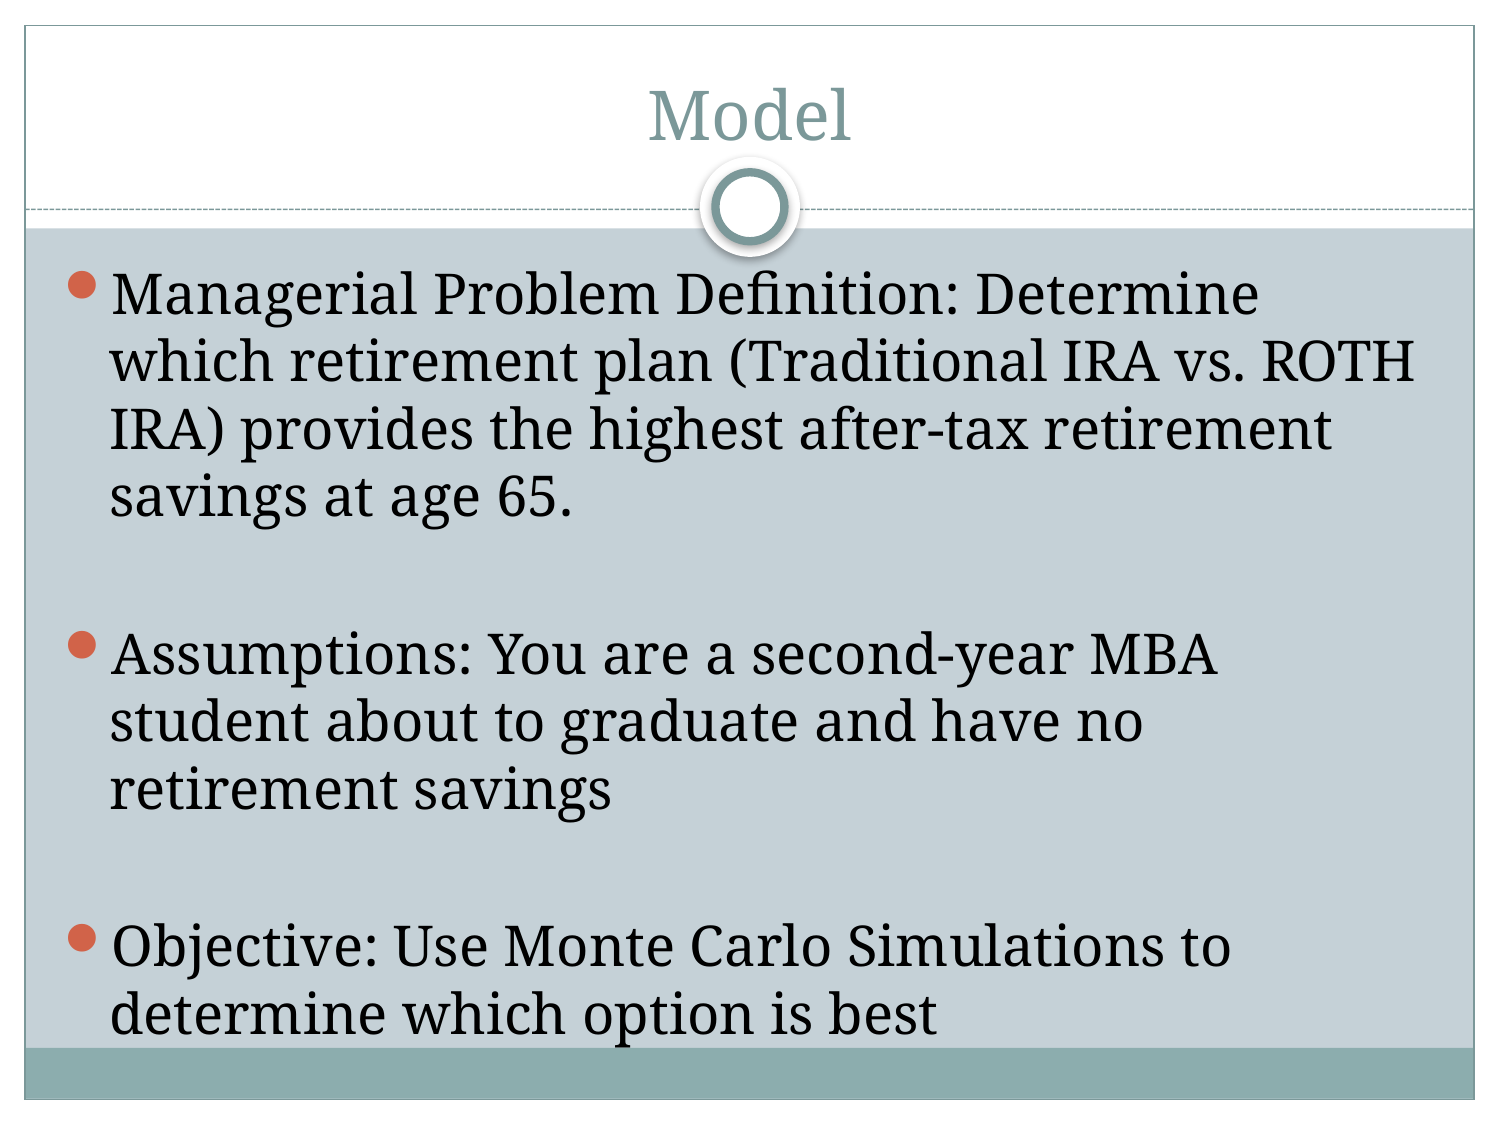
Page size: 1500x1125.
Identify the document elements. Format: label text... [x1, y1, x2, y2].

title Model [49, 37, 1450, 162]
list Managerial Problem Definition: Determine which retirement plan (Traditional IRA vs. ROTH IRA) provides the highest after-tax retirement savings at age 65. Assumptions: You are a second-year MBA student about to graduate and have no retirement savings Objective: Use Monte Carlo Simulations to determine which option is best [49, 250, 1445, 1001]
